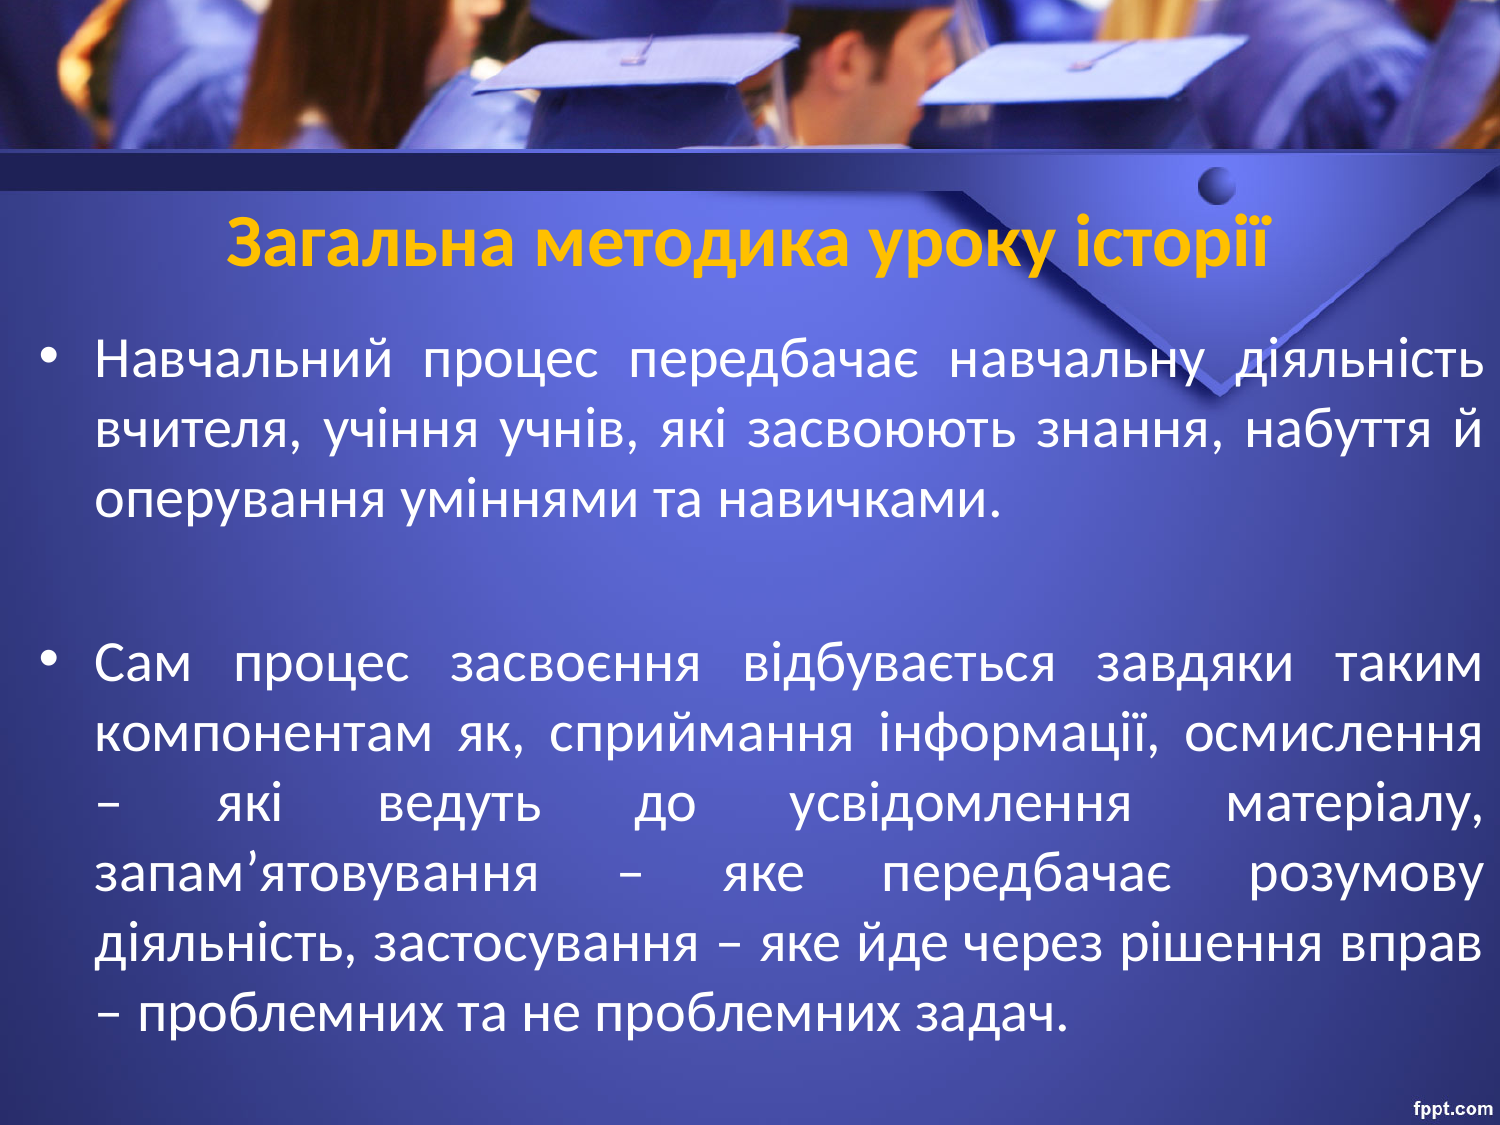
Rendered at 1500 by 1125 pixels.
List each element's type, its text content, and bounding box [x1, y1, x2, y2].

title Загальна методика уроку історії [73, 136, 1424, 311]
picture [0, 0, 1500, 1125]
list Навчальний процес передбачає навчальну діяльність вчителя, учіння учнів, які засвоюють знання, набуття й оперування уміннями та навичками. Сам процес засвоєння відбувається завдяки таким компонентам як, сприймання інформації, осмислення – які ведуть до усвідомлення матеріалу, запам’ятовування – яке передбачає розумову діяльність, застосування – яке йде через рішення вправ – проблемних та не проблемних задач. [23, 311, 1500, 1114]
